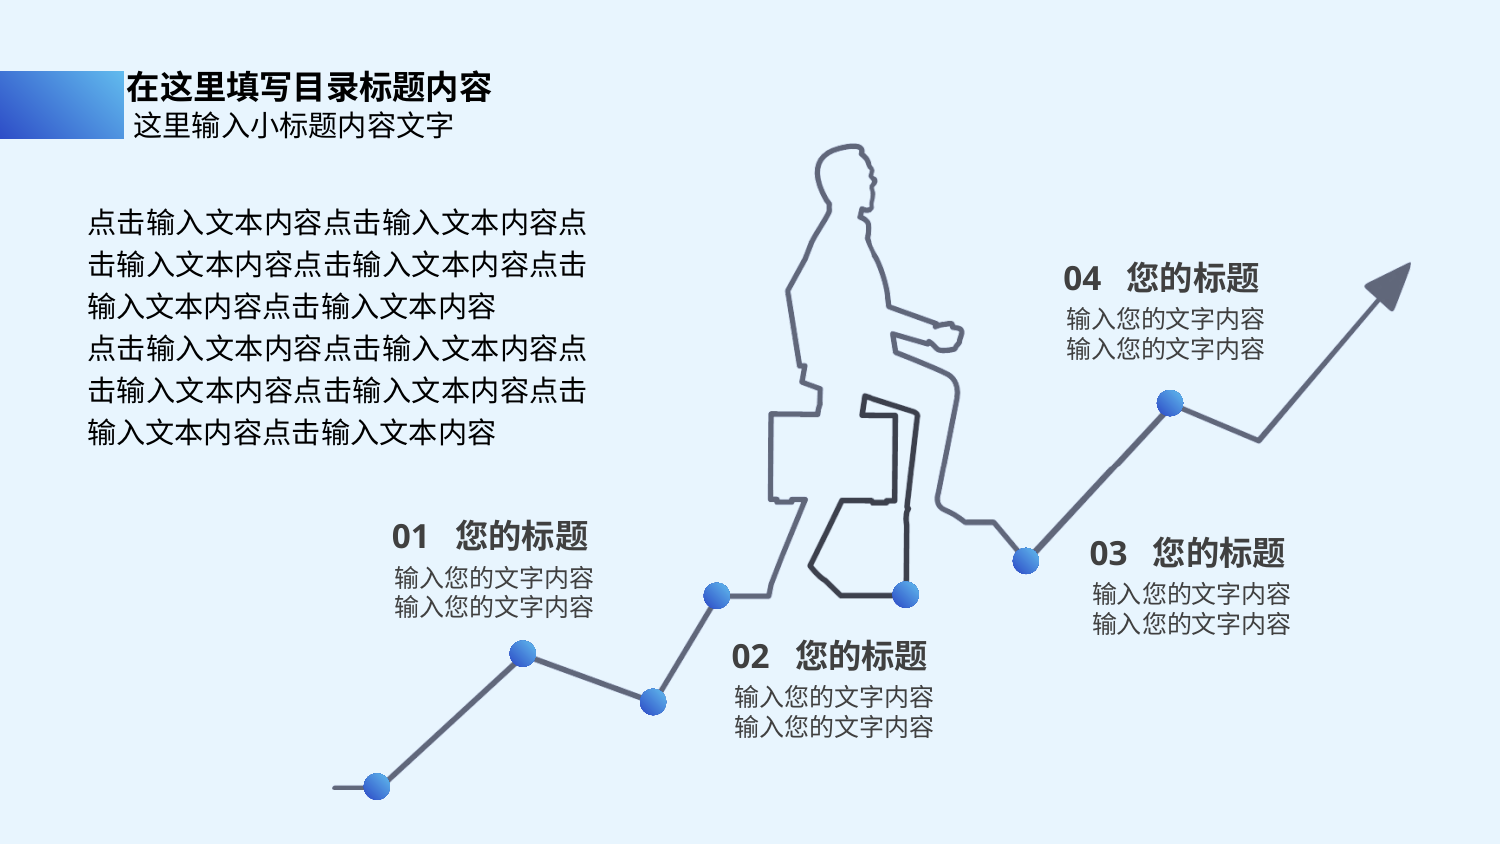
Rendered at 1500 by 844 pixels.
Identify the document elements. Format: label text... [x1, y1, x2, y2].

text_box 在这里填写目录标题内容 [112, 59, 538, 114]
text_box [1048, 249, 1341, 373]
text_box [1074, 524, 1367, 648]
text_box [0, 69, 118, 140]
text_box 这里输入小标题内容文字 [118, 99, 471, 150]
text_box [716, 627, 1010, 751]
picture [331, 142, 1411, 791]
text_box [376, 507, 670, 631]
text_box [365, 797, 388, 802]
text_box 点击输入文本内容点击输入文本内容点击输入文本内容点击输入文本内容点击输入文本内容点击输入文本内容 点击输入文本内容点击输入文本内容点击输入文本内容点击输入文本内容点击输入文本内容点击输入文本内容 [72, 189, 326, 457]
